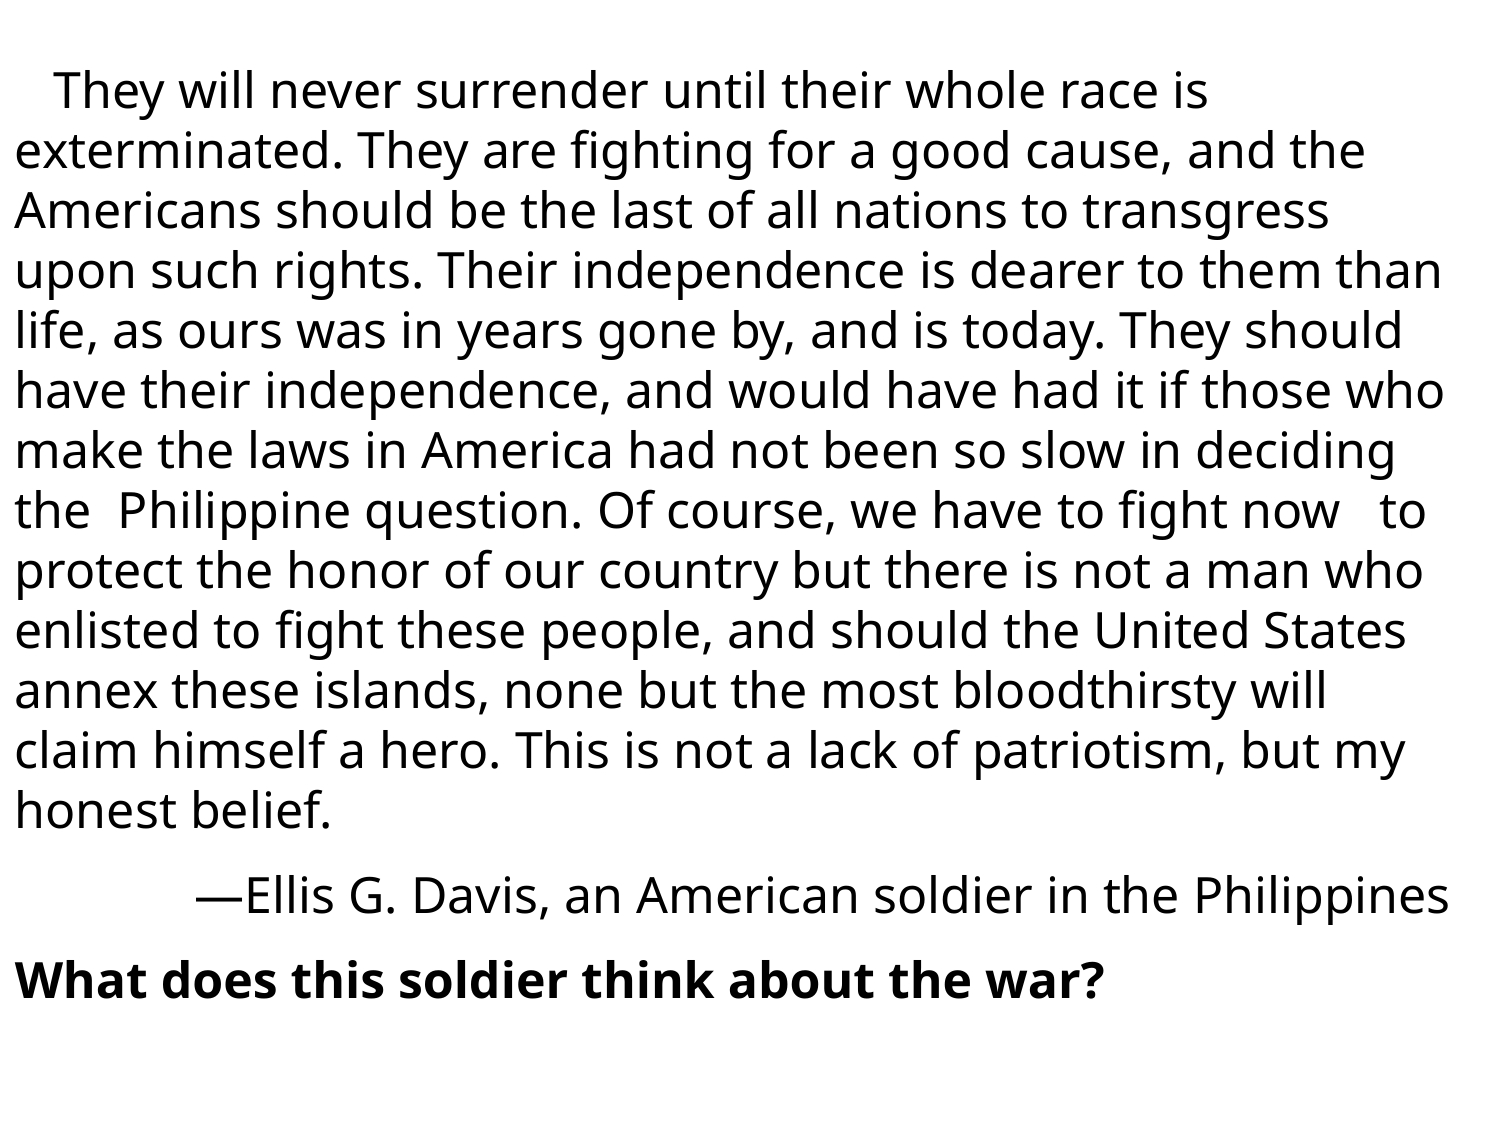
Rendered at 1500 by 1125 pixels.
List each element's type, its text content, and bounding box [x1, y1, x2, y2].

text_box They will never surrender until their whole race is exterminated. They are fighting for a good cause, and the Americans should be the last of all nations to transgress upon such rights. Their independence is dearer to them than life, as ours was in years gone by, and is today. They should have their independence, and would have had it if those who make the laws in America had not been so slow in deciding the Philippine question. Of course, we have to fight now to protect the honor of our country but there is not a man who enlisted to fight these people, and should the United States annex these islands, none but the most bloodthirsty will claim himself a hero. This is not a lack of patriotism, but my honest belief. —Ellis G. Davis, an American soldier in the Philippines What does this soldier think about the war? [0, 50, 1467, 1016]
